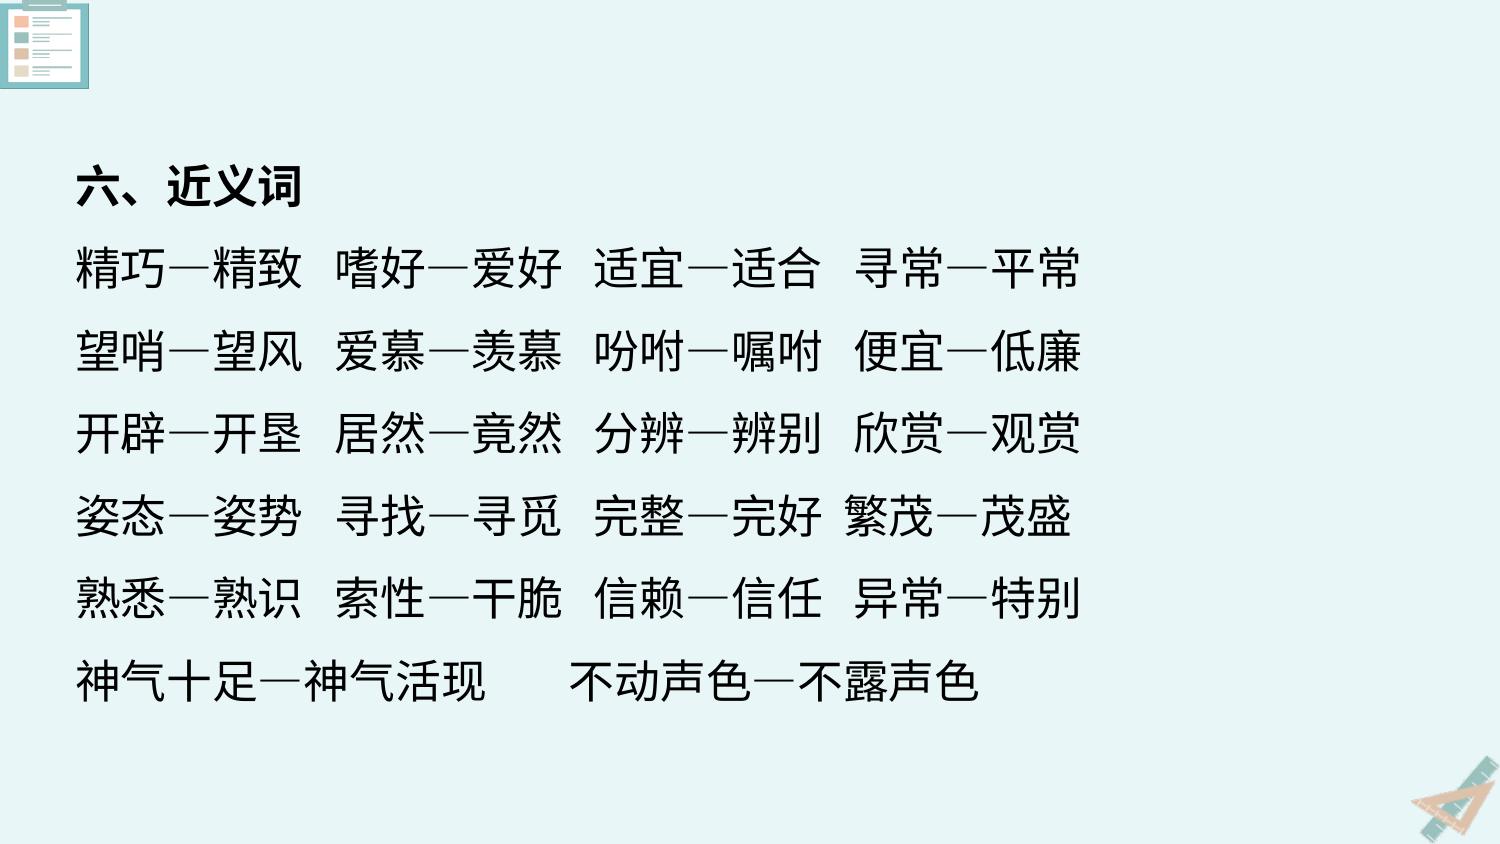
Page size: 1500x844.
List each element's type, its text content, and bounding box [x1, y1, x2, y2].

picture [0, 0, 89, 89]
text_box 六、近义词 精巧—精致 嗜好—爱好 适宜—适合 寻常—平常 望哨—望风 爱慕—羡慕 吩咐—嘱咐 便宜—低廉 开辟—开垦 居然—竟然 分辨—辨别 欣赏—观赏 姿态—姿势 寻找—寻觅 完整—完好 繁茂—茂盛 熟悉—熟识 索性—干脆 信赖—信任 异常—特别 神气十足—神气活现 不动声色—不露声色 [60, 122, 1348, 715]
picture [1411, 755, 1500, 844]
